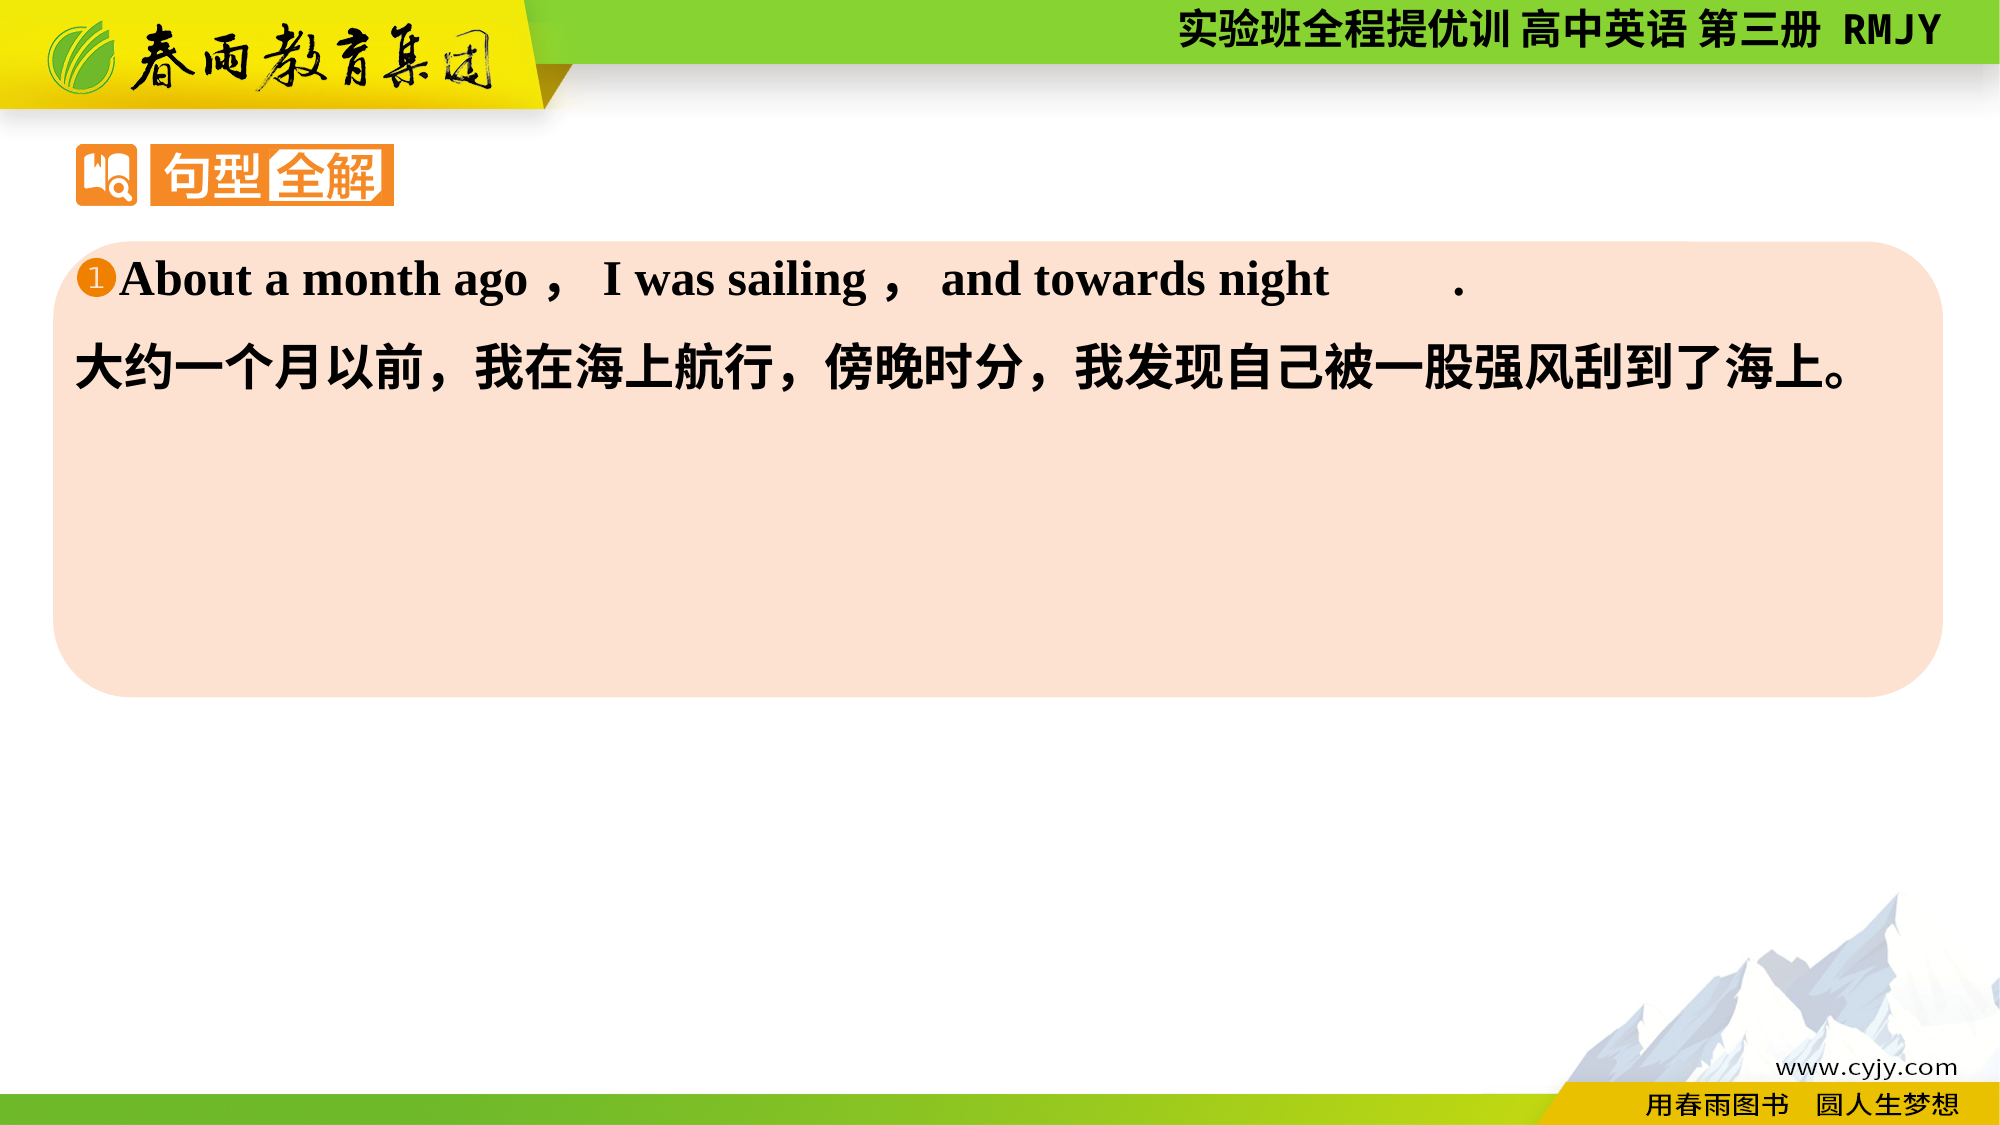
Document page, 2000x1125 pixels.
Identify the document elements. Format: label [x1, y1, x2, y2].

picture [0, 0, 2000, 1125]
text_box [54, 243, 1942, 696]
